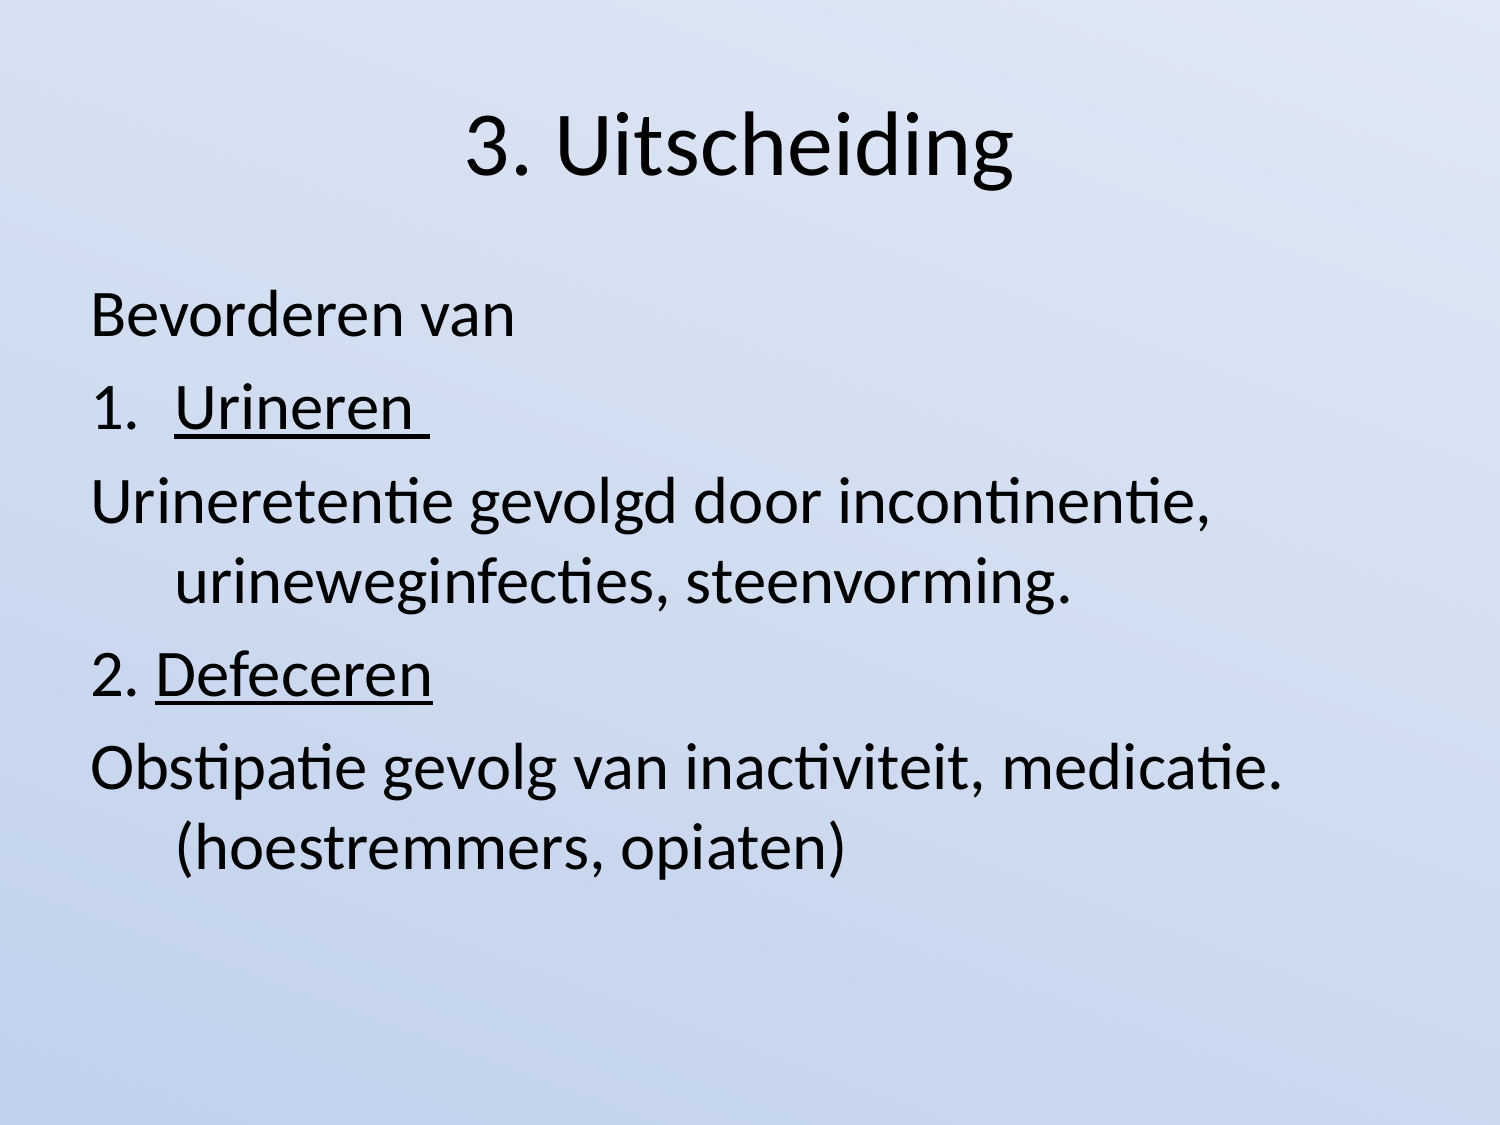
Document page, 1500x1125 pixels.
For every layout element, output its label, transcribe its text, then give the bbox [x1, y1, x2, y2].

title 3. Uitscheiding [75, 45, 1425, 233]
list Bevorderen van Urineren Urineretentie gevolgd door incontinentie, urineweginfecties, steenvorming. 2. Defeceren Obstipatie gevolg van inactiviteit, medicatie. (hoestremmers, opiaten) [75, 262, 1425, 1005]
